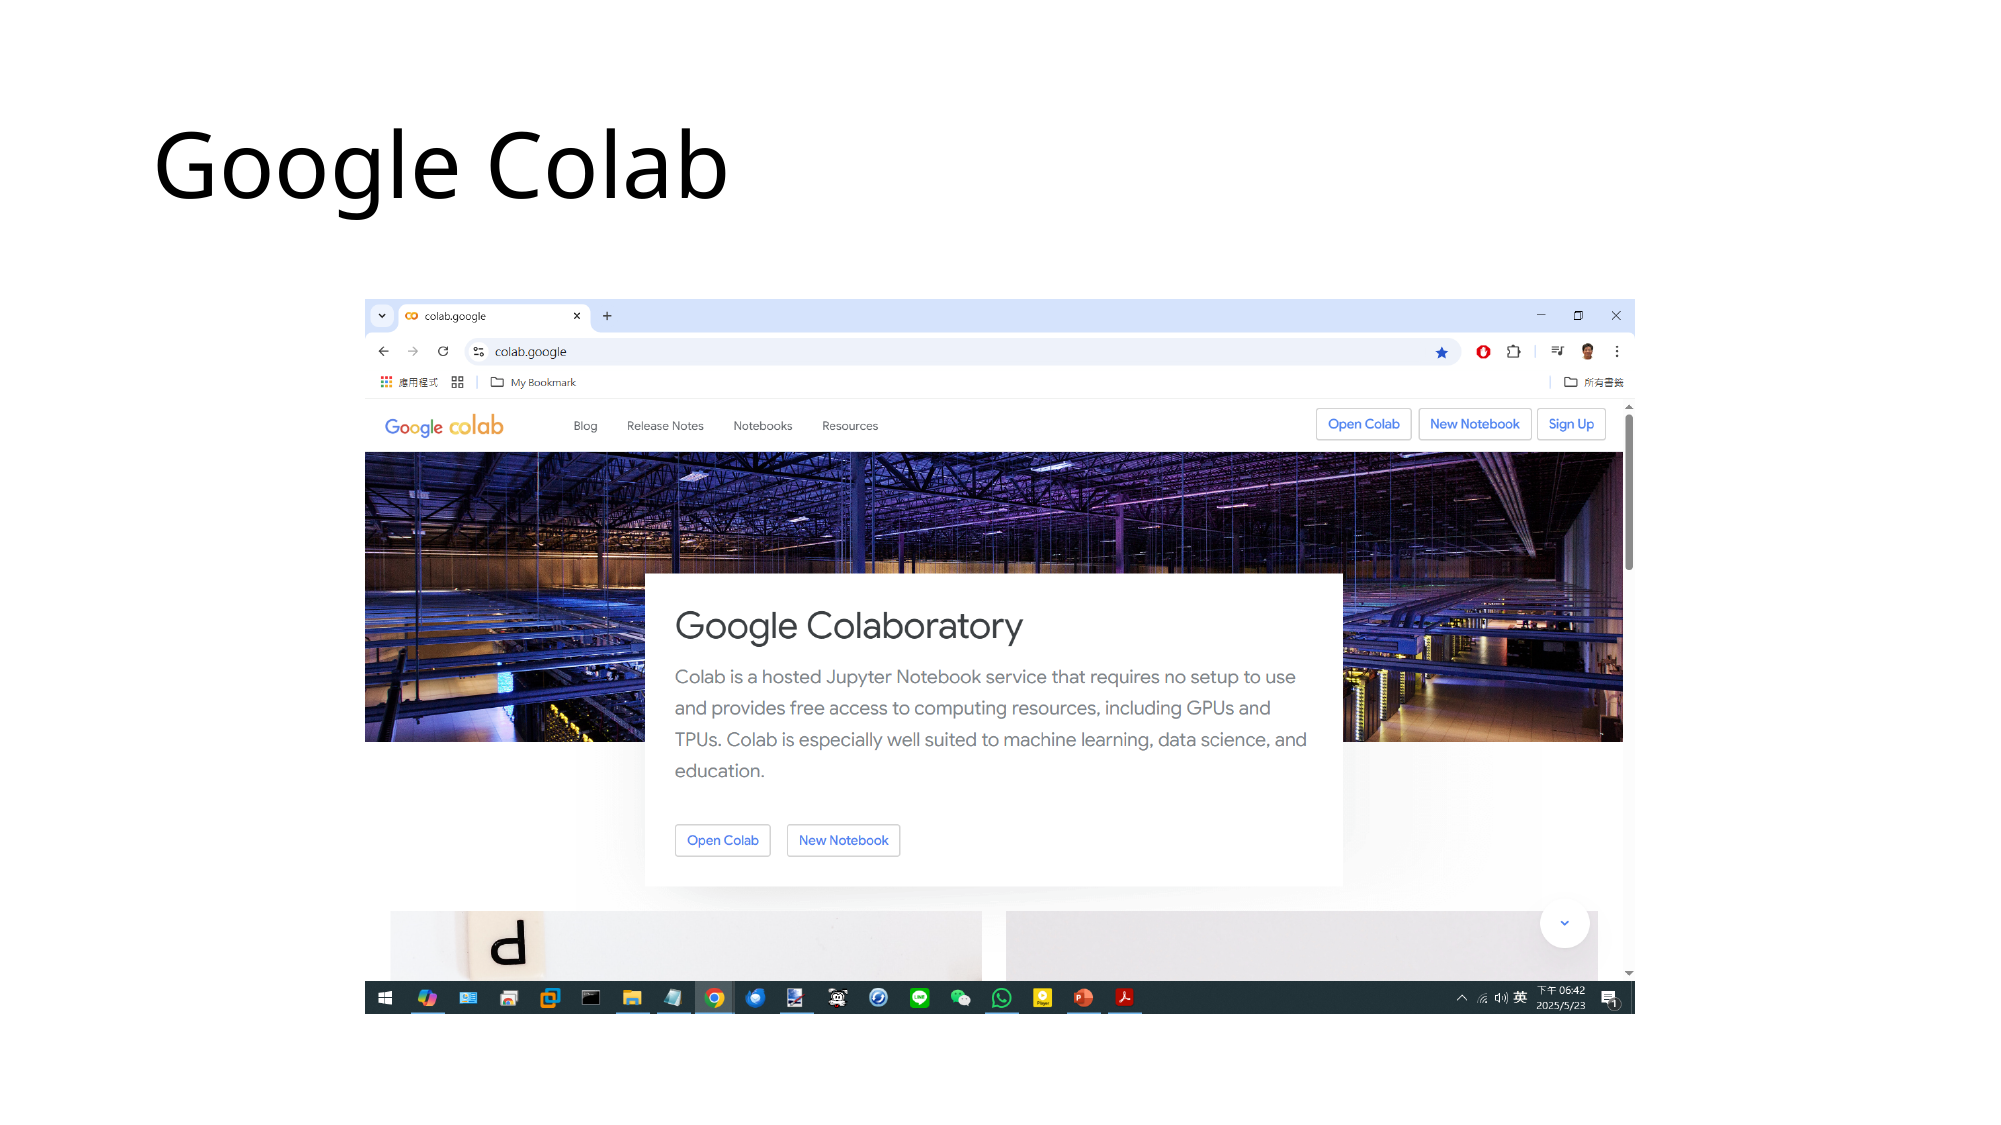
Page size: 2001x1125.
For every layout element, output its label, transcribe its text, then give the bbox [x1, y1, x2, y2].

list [365, 299, 1635, 1014]
title Google Colab [137, 59, 1863, 278]
